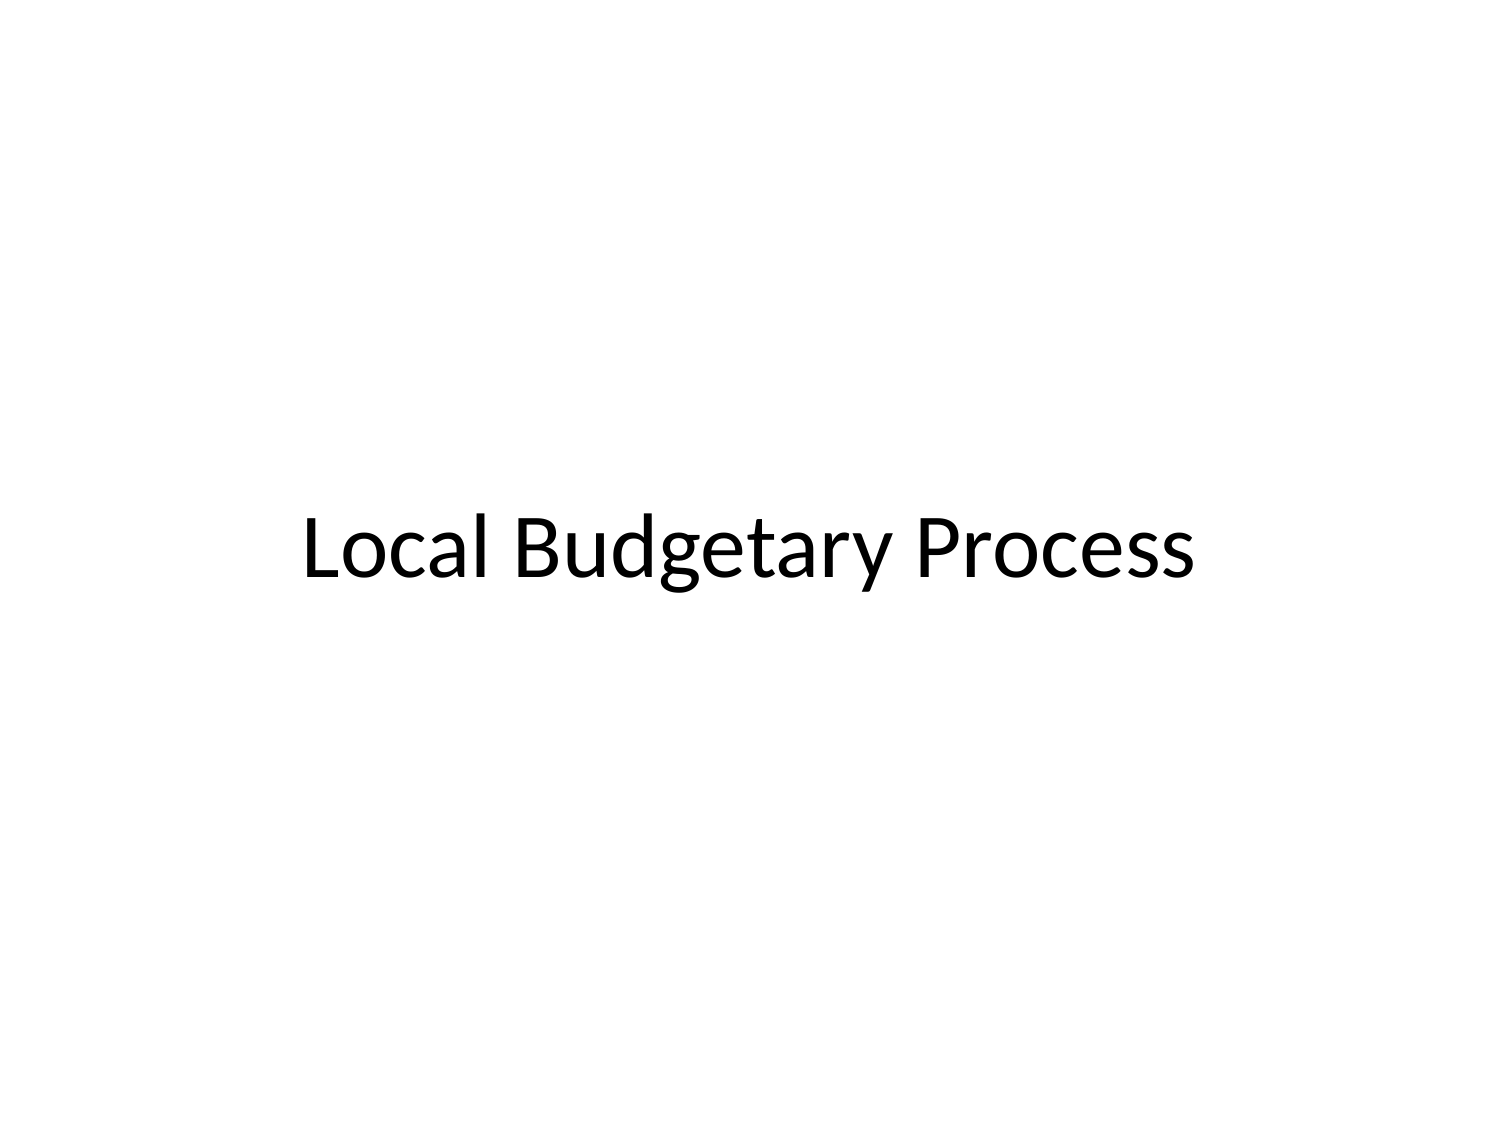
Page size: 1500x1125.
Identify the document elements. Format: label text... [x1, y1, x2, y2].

title Local Budgetary Process [74, 44, 1426, 1038]
